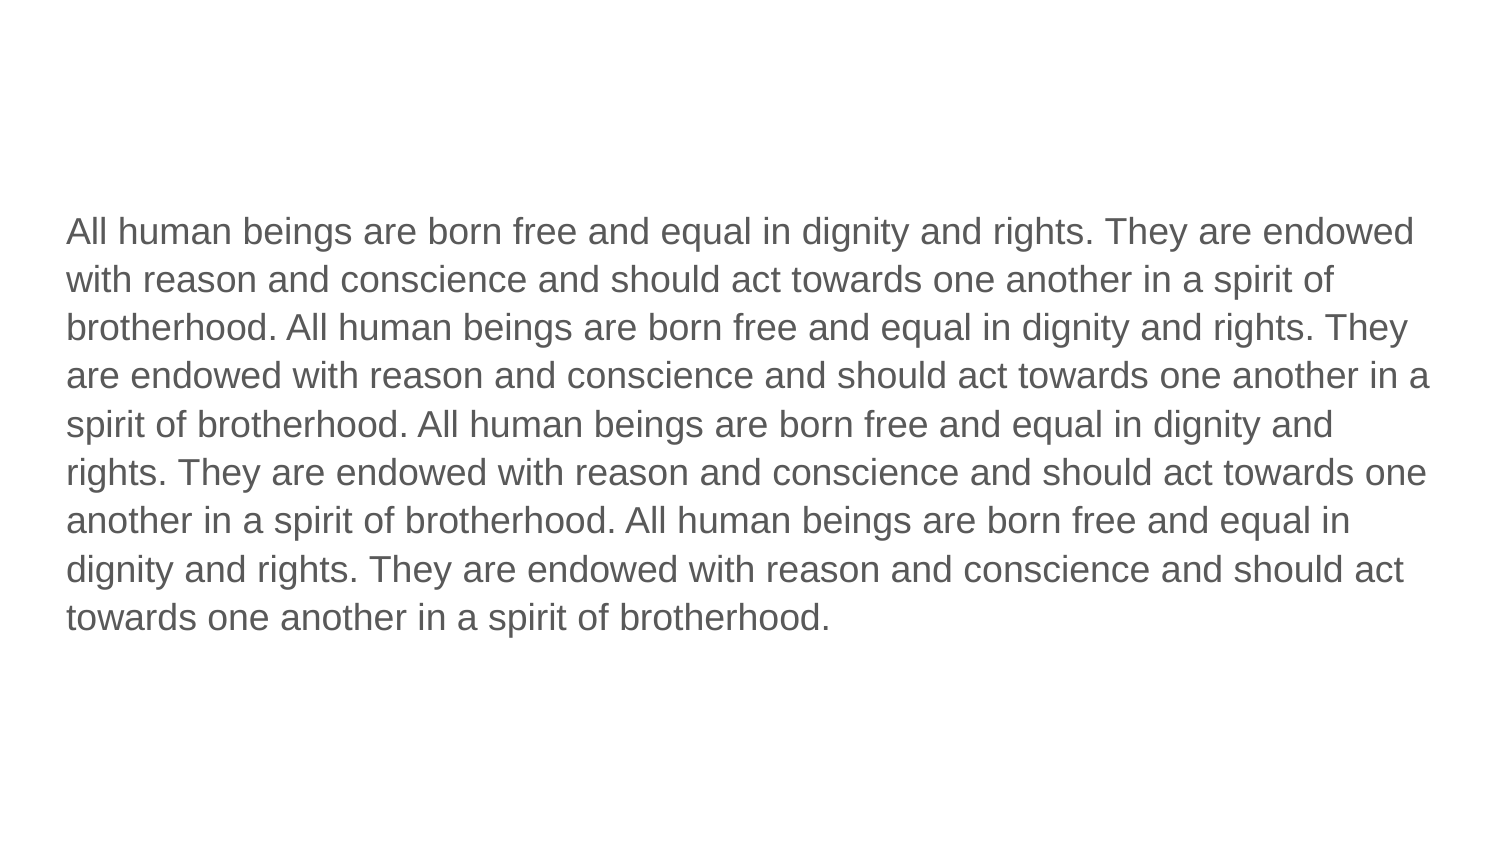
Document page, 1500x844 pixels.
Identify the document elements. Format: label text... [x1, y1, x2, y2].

list All human beings are born free and equal in dignity and rights. They are endowed with reason and conscience and should act towards one another in a spirit of brotherhood. All human beings are born free and equal in dignity and rights. They are endowed with reason and conscience and should act towards one another in a spirit of brotherhood. All human beings are born free and equal in dignity and rights. They are endowed with reason and conscience and should act towards one another in a spirit of brotherhood. All human beings are born free and equal in dignity and rights. They are endowed with reason and conscience and should act towards one another in a spirit of brotherhood. [51, 189, 1449, 750]
